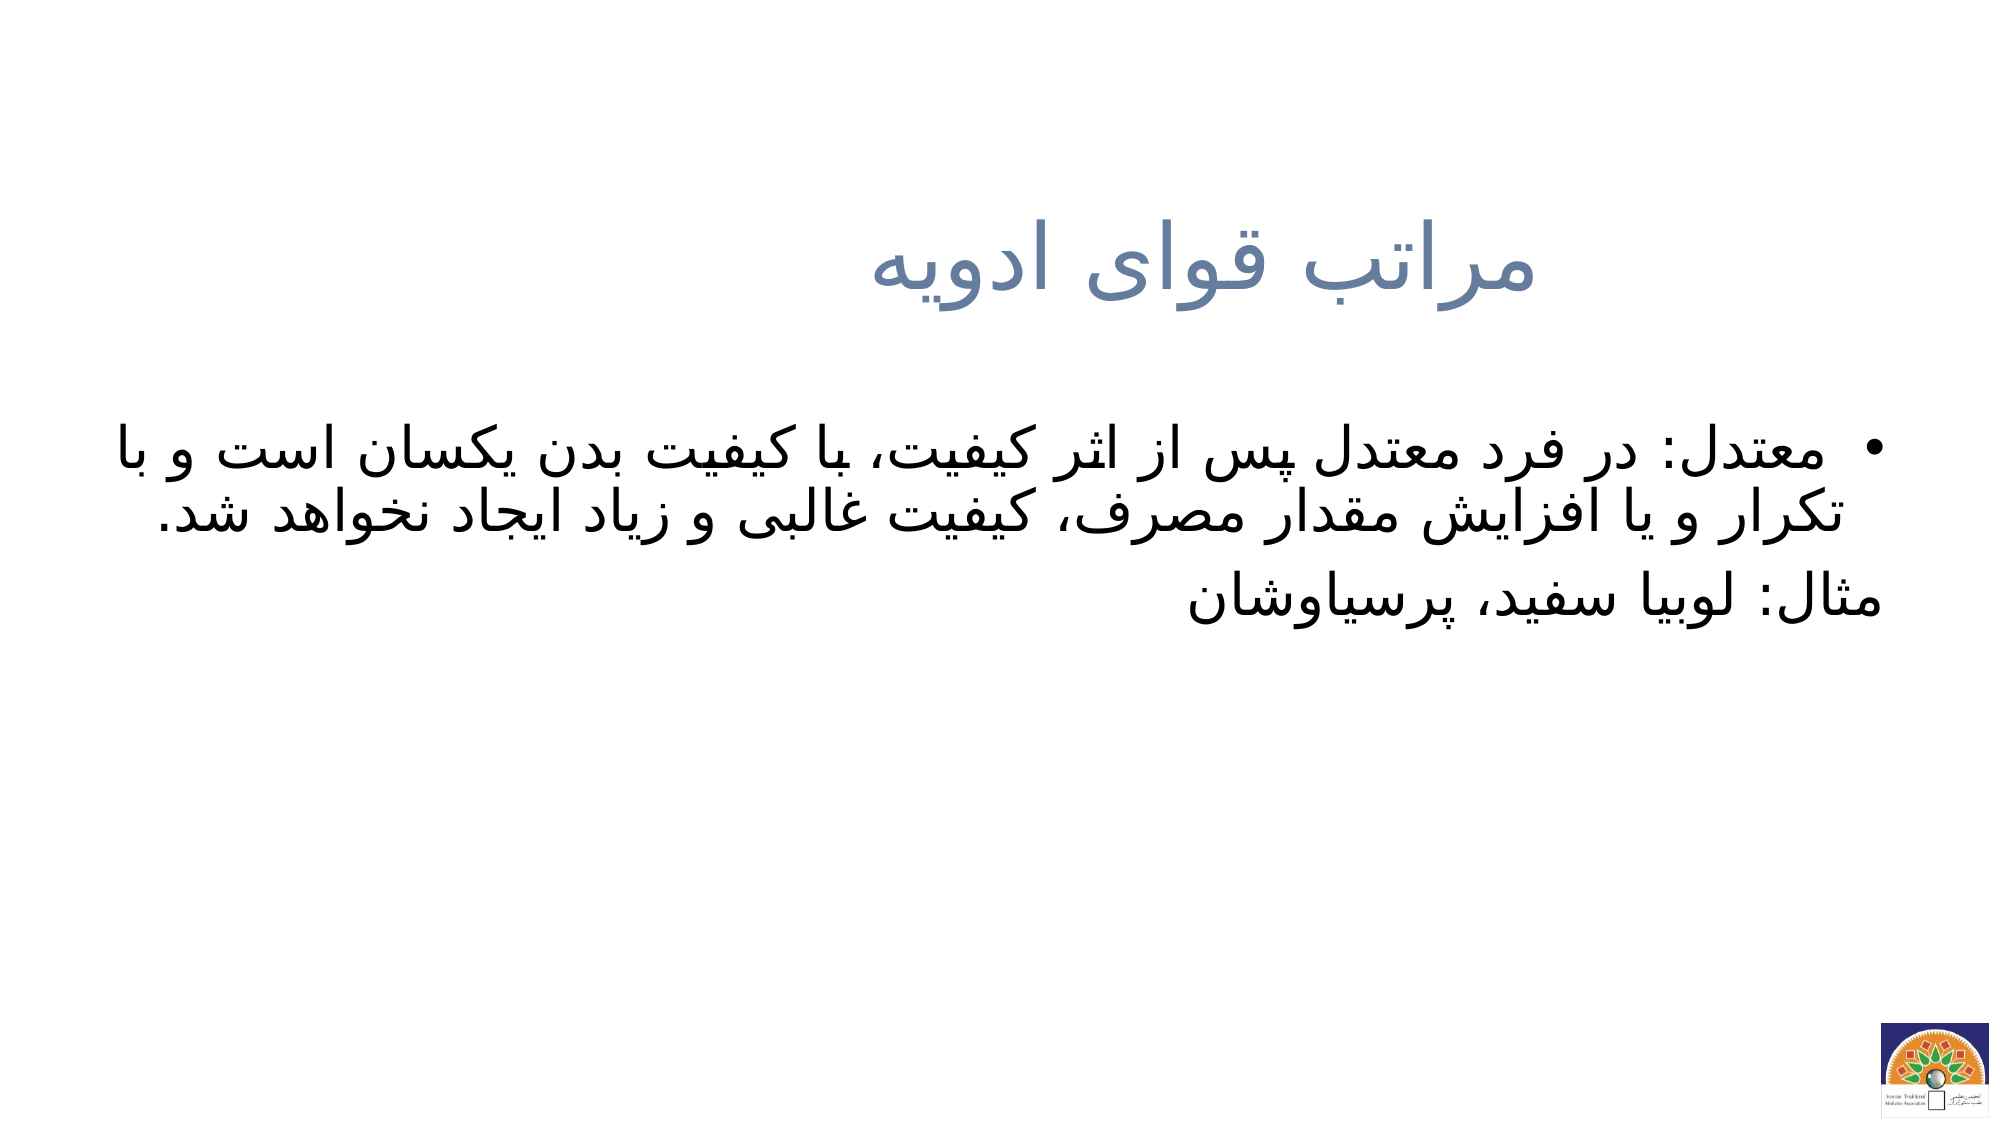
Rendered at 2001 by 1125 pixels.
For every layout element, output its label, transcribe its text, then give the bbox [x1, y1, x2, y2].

list معتدل: در فرد معتدل پس از اثر کیفیت، با کیفیت بدن یکسان است و با تکرار و یا افزایش مقدار مصرف، کیفیت غالبی و زیاد ایجاد نخواهد شد. مثال: لوبیا سفید، پرسیاوشان [99, 410, 1900, 938]
picture [1881, 1023, 1990, 1118]
text_box مراتب قوای ادویه [485, 194, 1925, 351]
